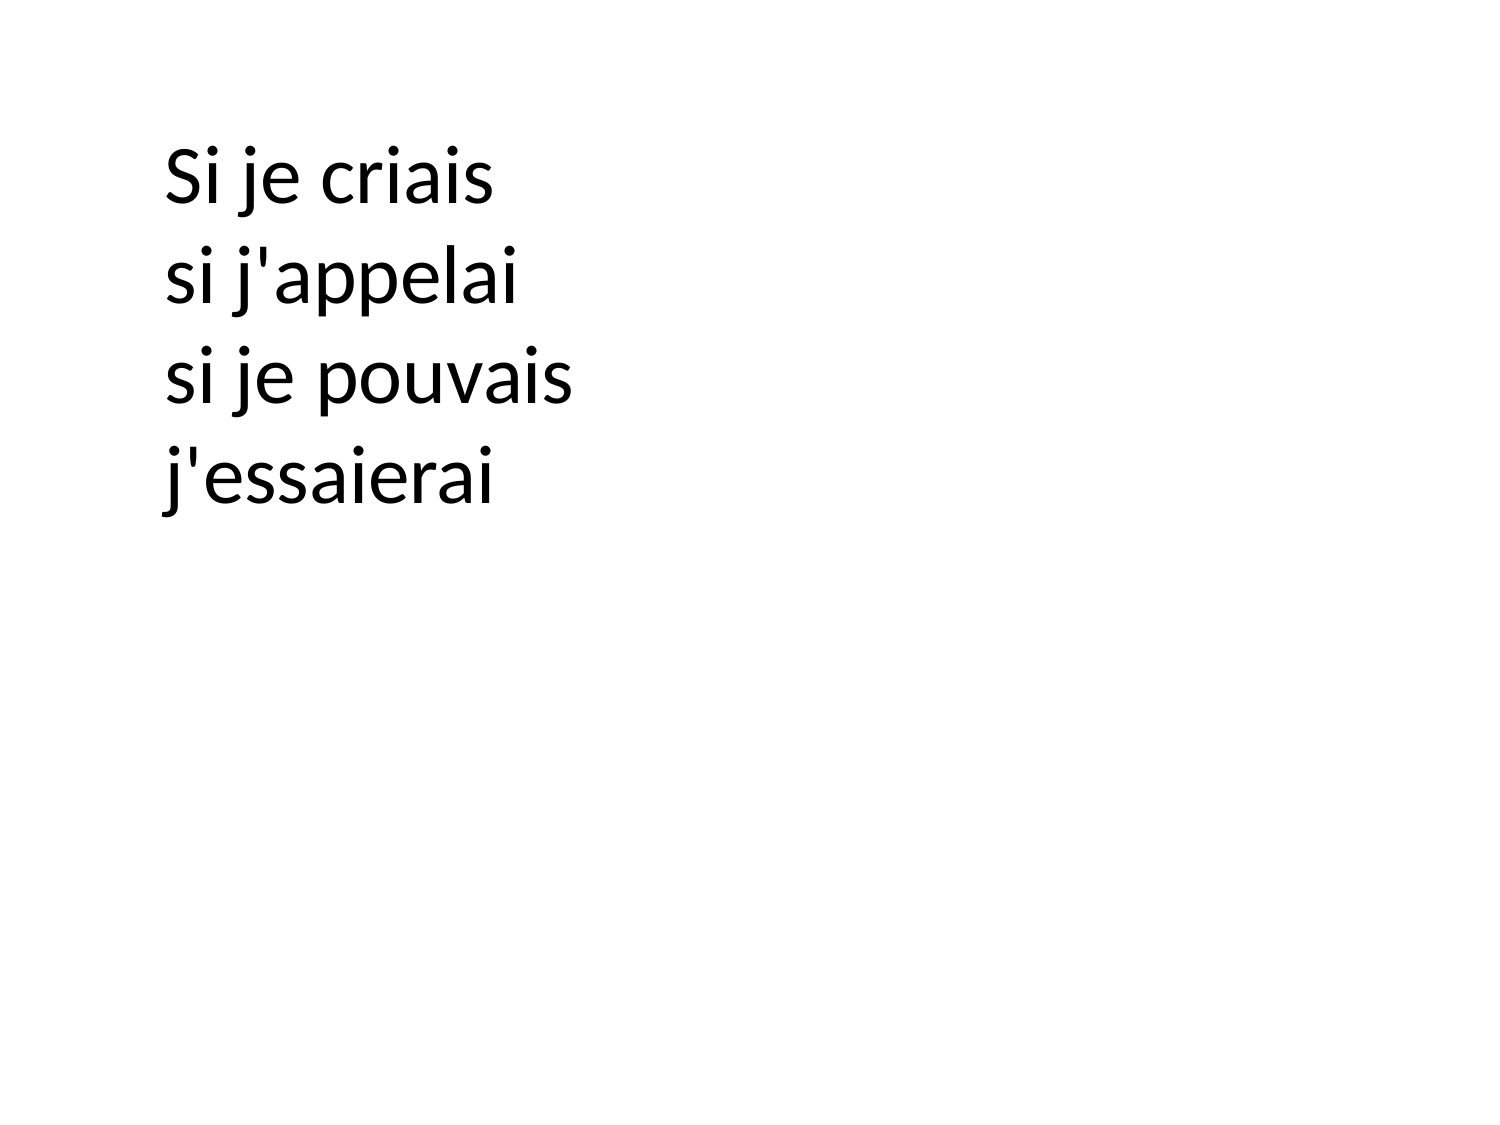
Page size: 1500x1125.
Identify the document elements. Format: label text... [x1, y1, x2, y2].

text_box Si je criais si j'appelai si je pouvais j'essaierai [149, 112, 900, 528]
